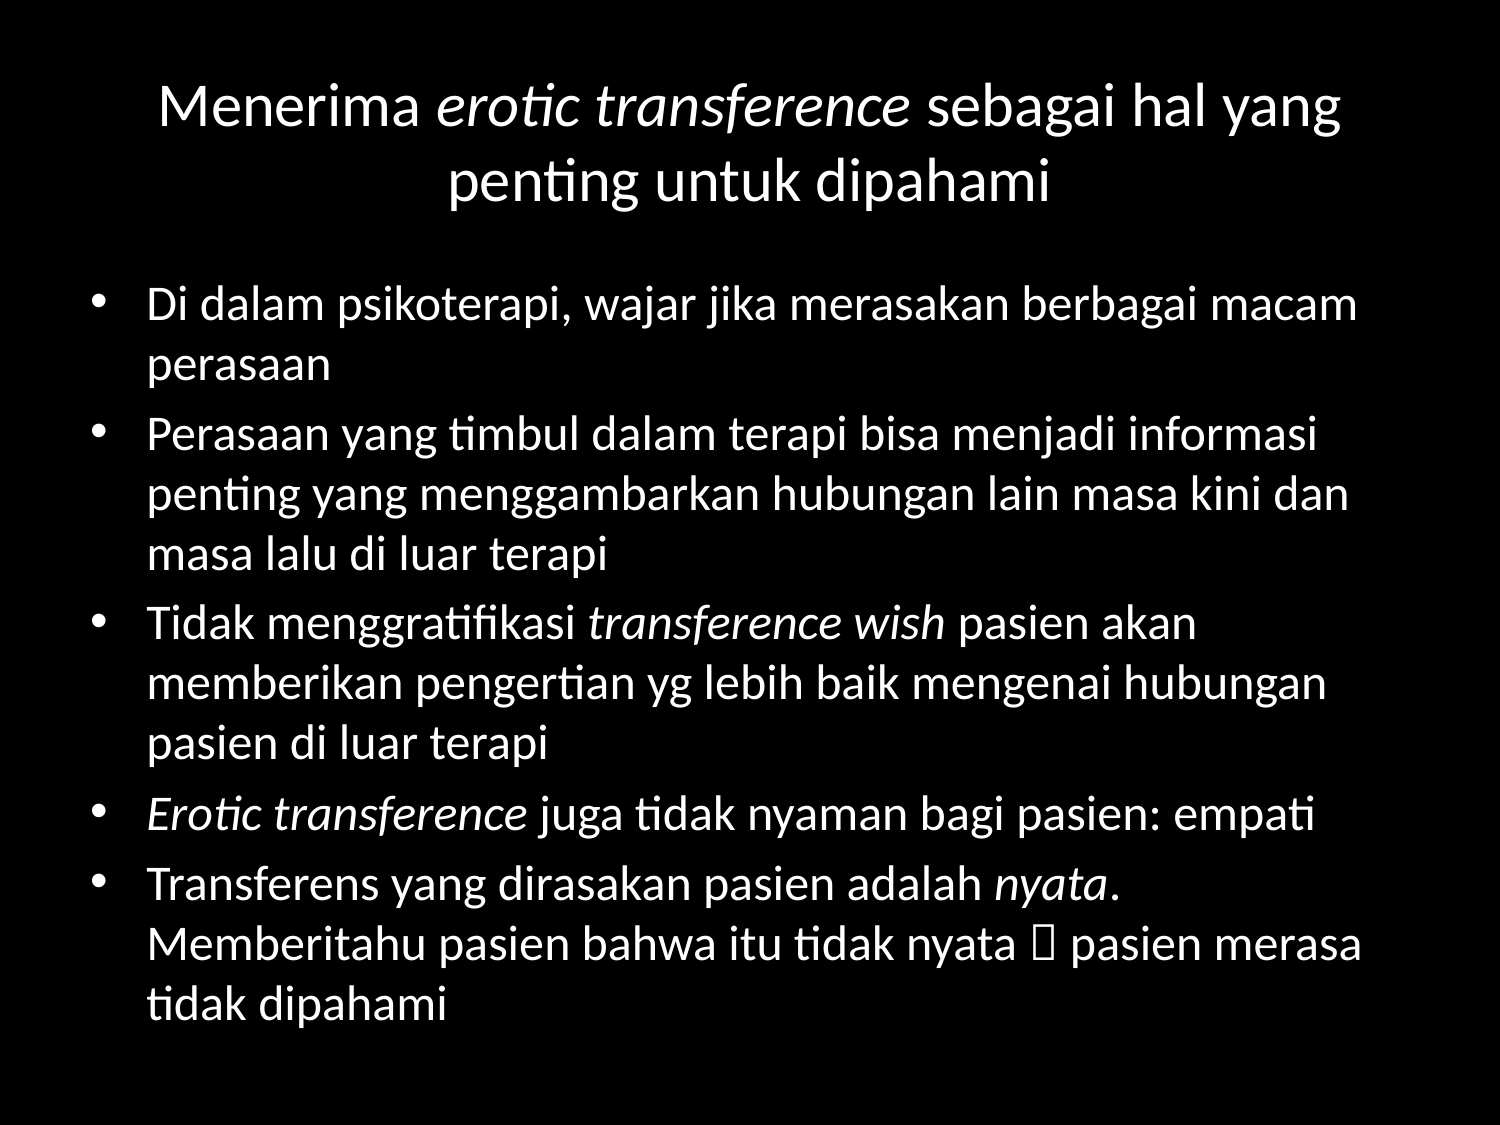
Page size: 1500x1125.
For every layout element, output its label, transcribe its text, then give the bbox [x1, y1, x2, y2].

list Di dalam psikoterapi, wajar jika merasakan berbagai macam perasaan Perasaan yang timbul dalam terapi bisa menjadi informasi penting yang menggambarkan hubungan lain masa kini dan masa lalu di luar terapi Tidak menggratifikasi transference wish pasien akan memberikan pengertian yg lebih baik mengenai hubungan pasien di luar terapi Erotic transference juga tidak nyaman bagi pasien: empati Transferens yang dirasakan pasien adalah nyata. Memberitahu pasien bahwa itu tidak nyata  pasien merasa tidak dipahami [75, 262, 1425, 1005]
title Menerima erotic transference sebagai hal yang penting untuk dipahami [75, 45, 1425, 233]
